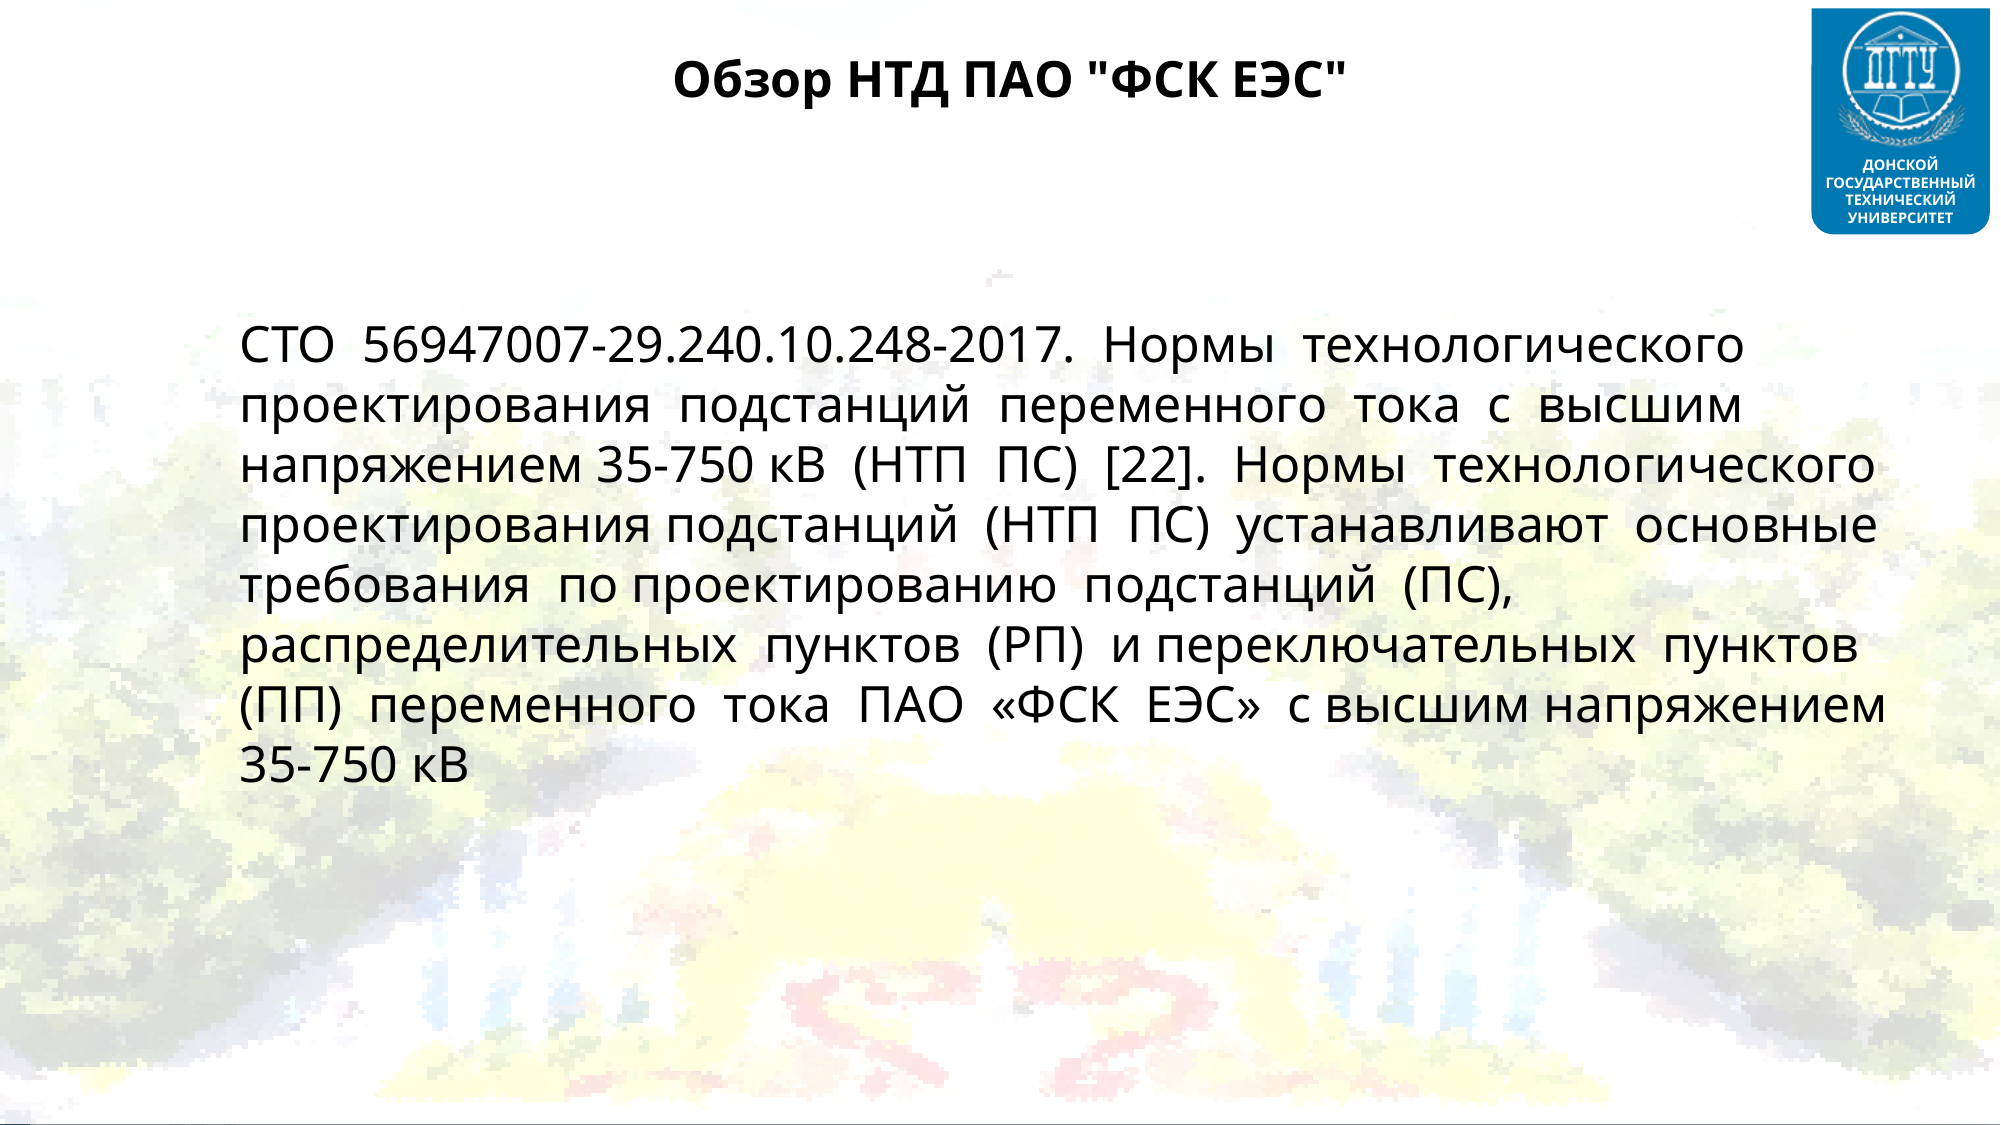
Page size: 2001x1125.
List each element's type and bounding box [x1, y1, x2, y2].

text_box [1801, 8, 2000, 236]
picture [0, 0, 2000, 1125]
